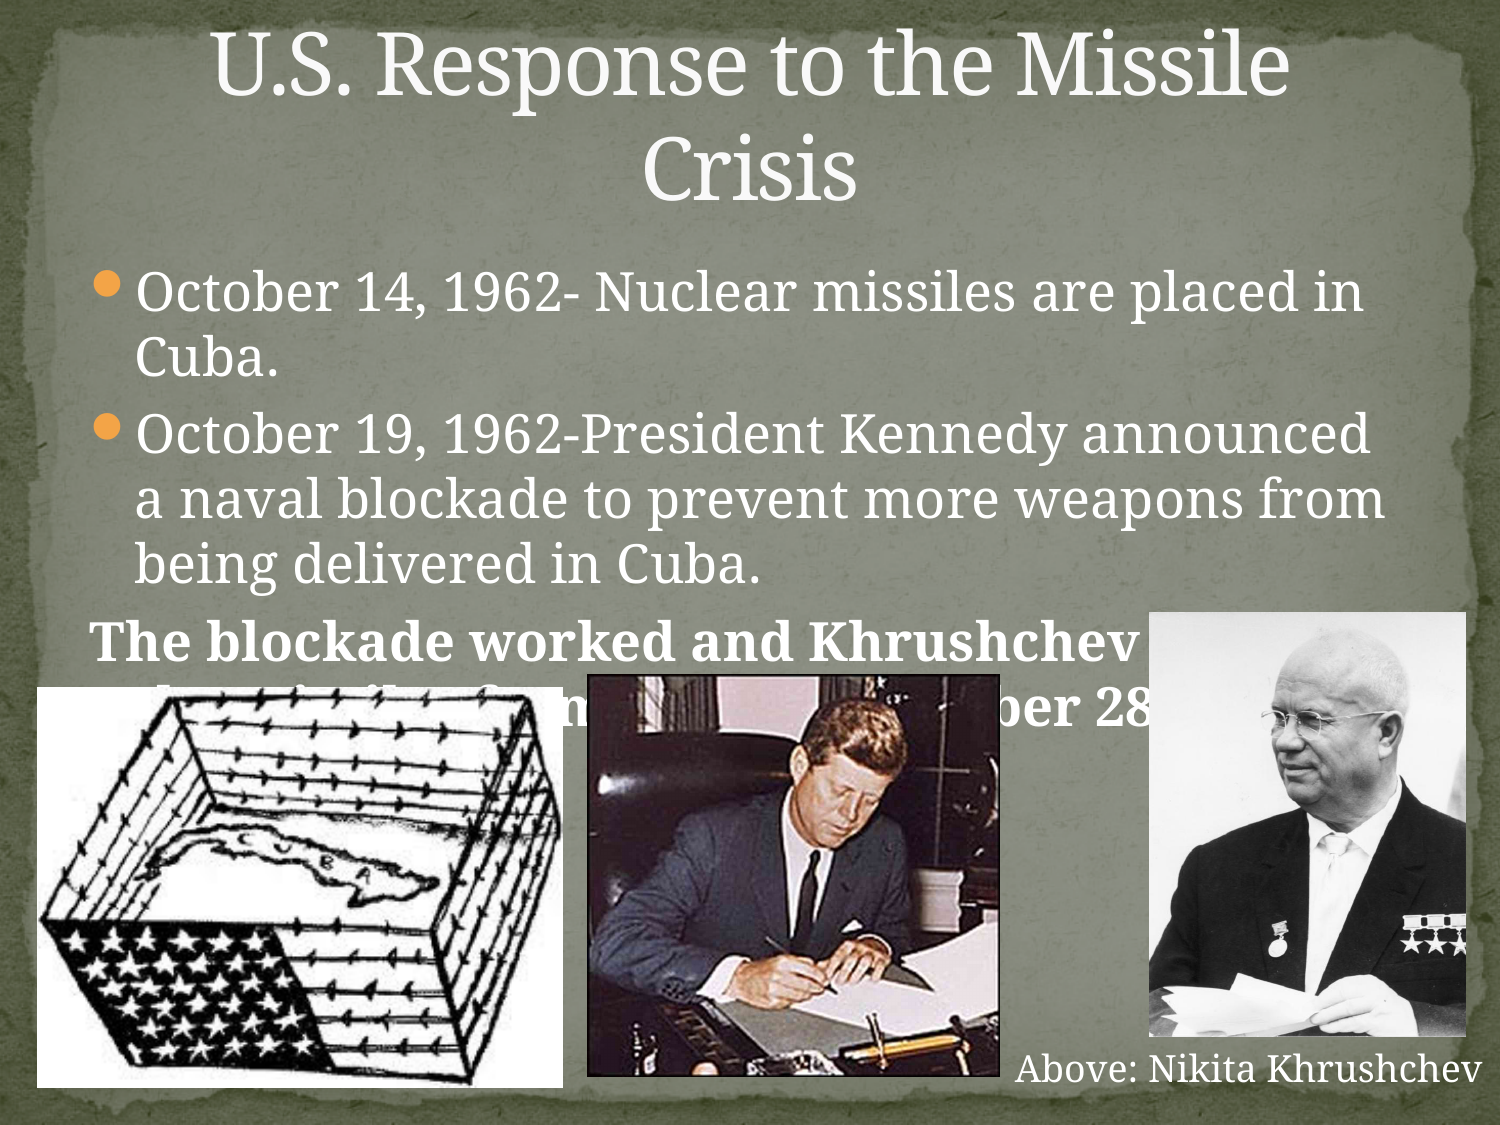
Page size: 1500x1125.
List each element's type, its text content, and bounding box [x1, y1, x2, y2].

list October 14, 1962- Nuclear missiles are placed in Cuba. October 19, 1962-President Kennedy announced a naval blockade to prevent more weapons from being delivered in Cuba. The blockade worked and Khrushchev removed the missiles from Cuba on October 28, 1962. [75, 249, 1425, 1000]
picture [587, 674, 1000, 1077]
picture [37, 687, 563, 1088]
picture [1149, 612, 1466, 1037]
text_box Above: Nikita Khrushchev [999, 1037, 1500, 1098]
title U.S. Response to the Missile Crisis [74, 24, 1425, 225]
